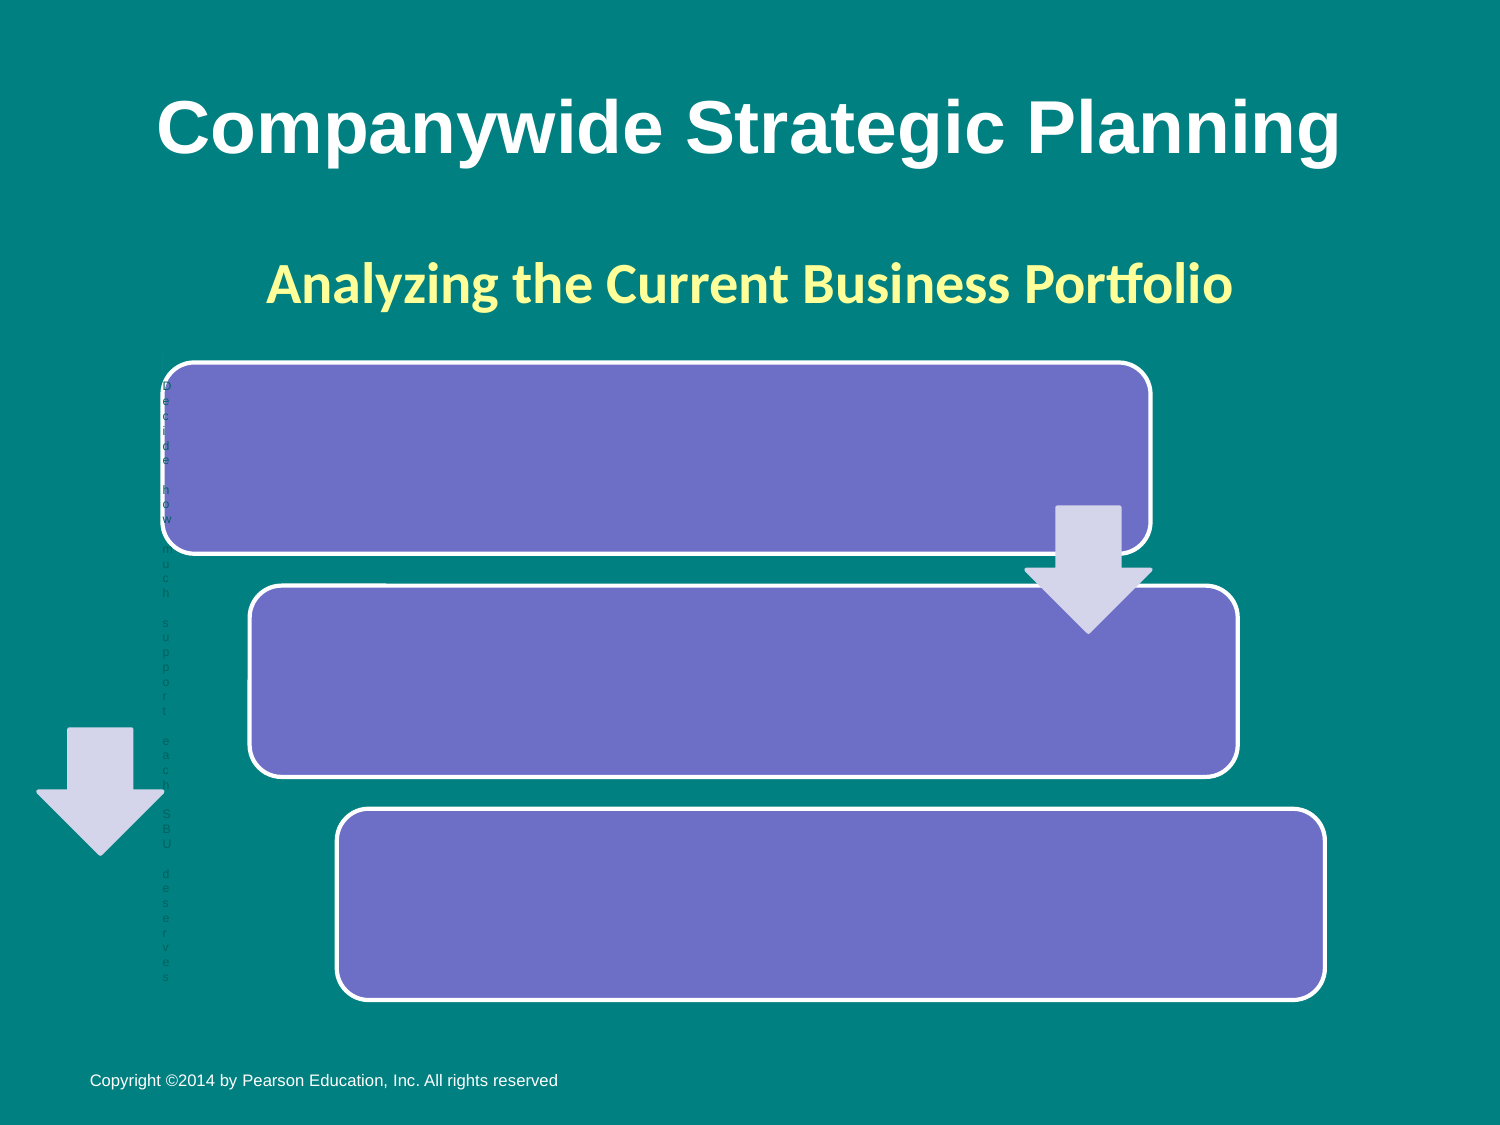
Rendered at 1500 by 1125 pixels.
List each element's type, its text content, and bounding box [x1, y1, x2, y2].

title Companywide Strategic Planning [112, 37, 1388, 226]
text_box Copyright ©2014 by Pearson Education, Inc. All rights reserved [74, 1062, 825, 1098]
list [162, 362, 1326, 1001]
list Analyzing the Current Business Portfolio [37, 237, 1463, 301]
